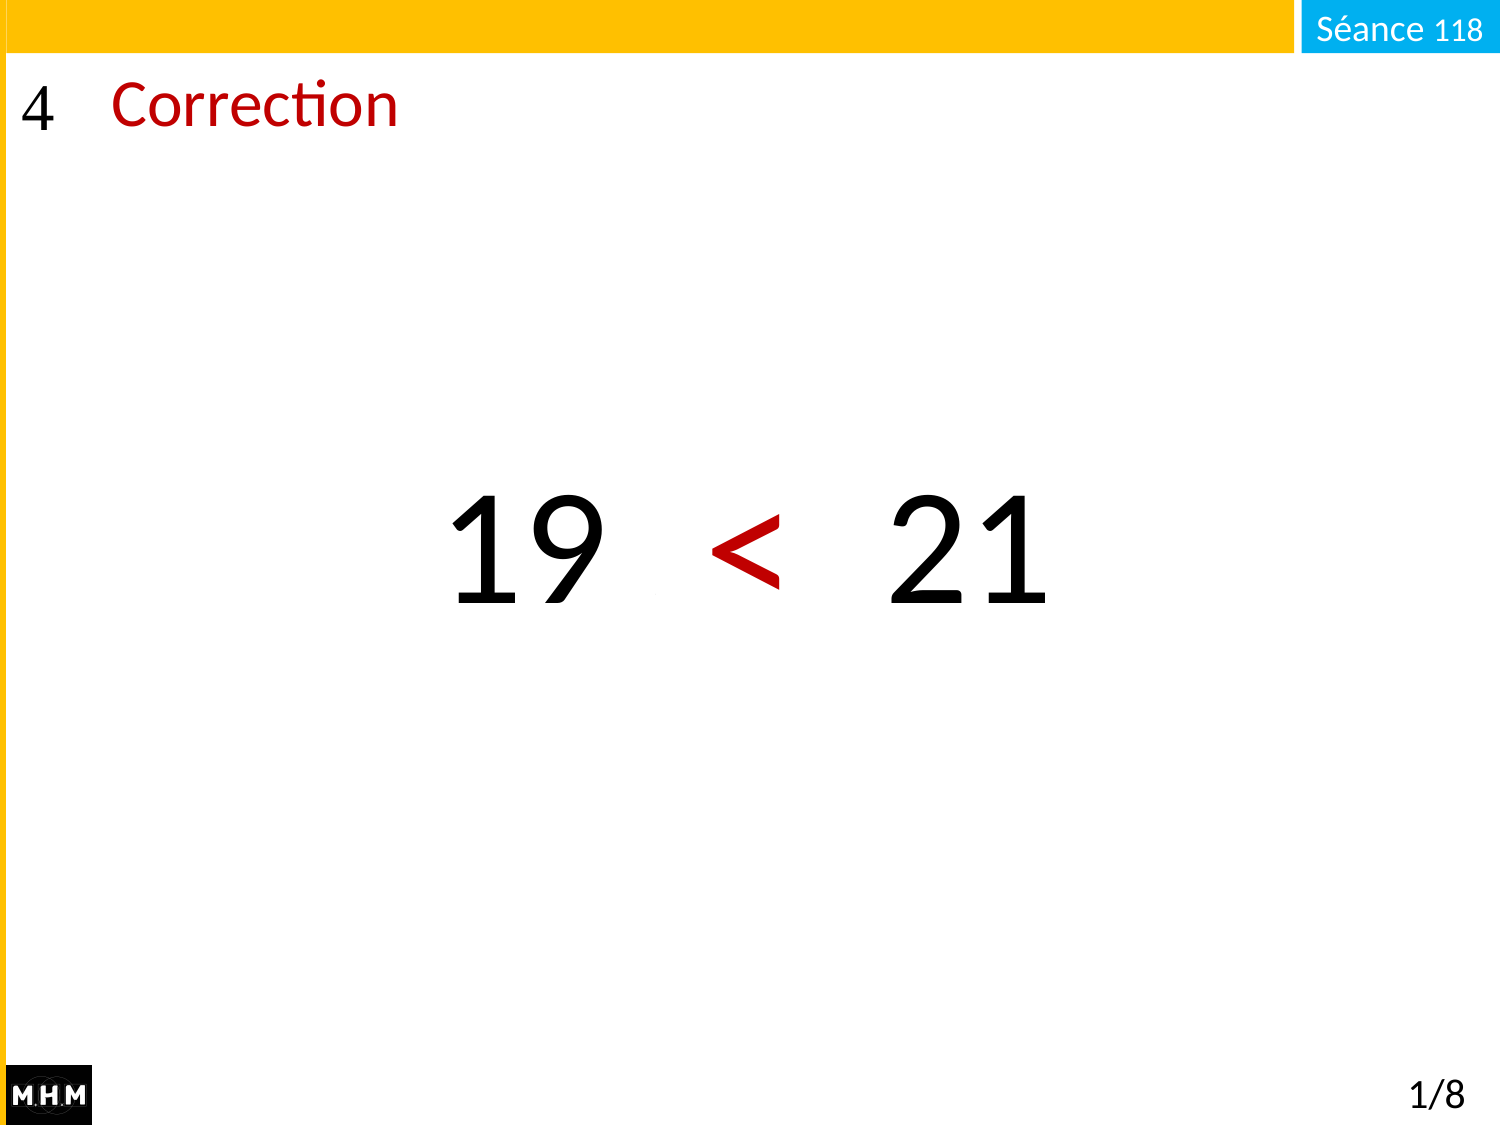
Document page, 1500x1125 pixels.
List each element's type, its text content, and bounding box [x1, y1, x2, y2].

picture [6, 1065, 92, 1125]
list 1/8 [1373, 1064, 1500, 1125]
title Correction [96, 60, 1391, 149]
text_box 19 . . . 21 [424, 429, 655, 645]
text_box < [655, 419, 844, 655]
text_box 19 . . . 21 [844, 429, 1101, 645]
